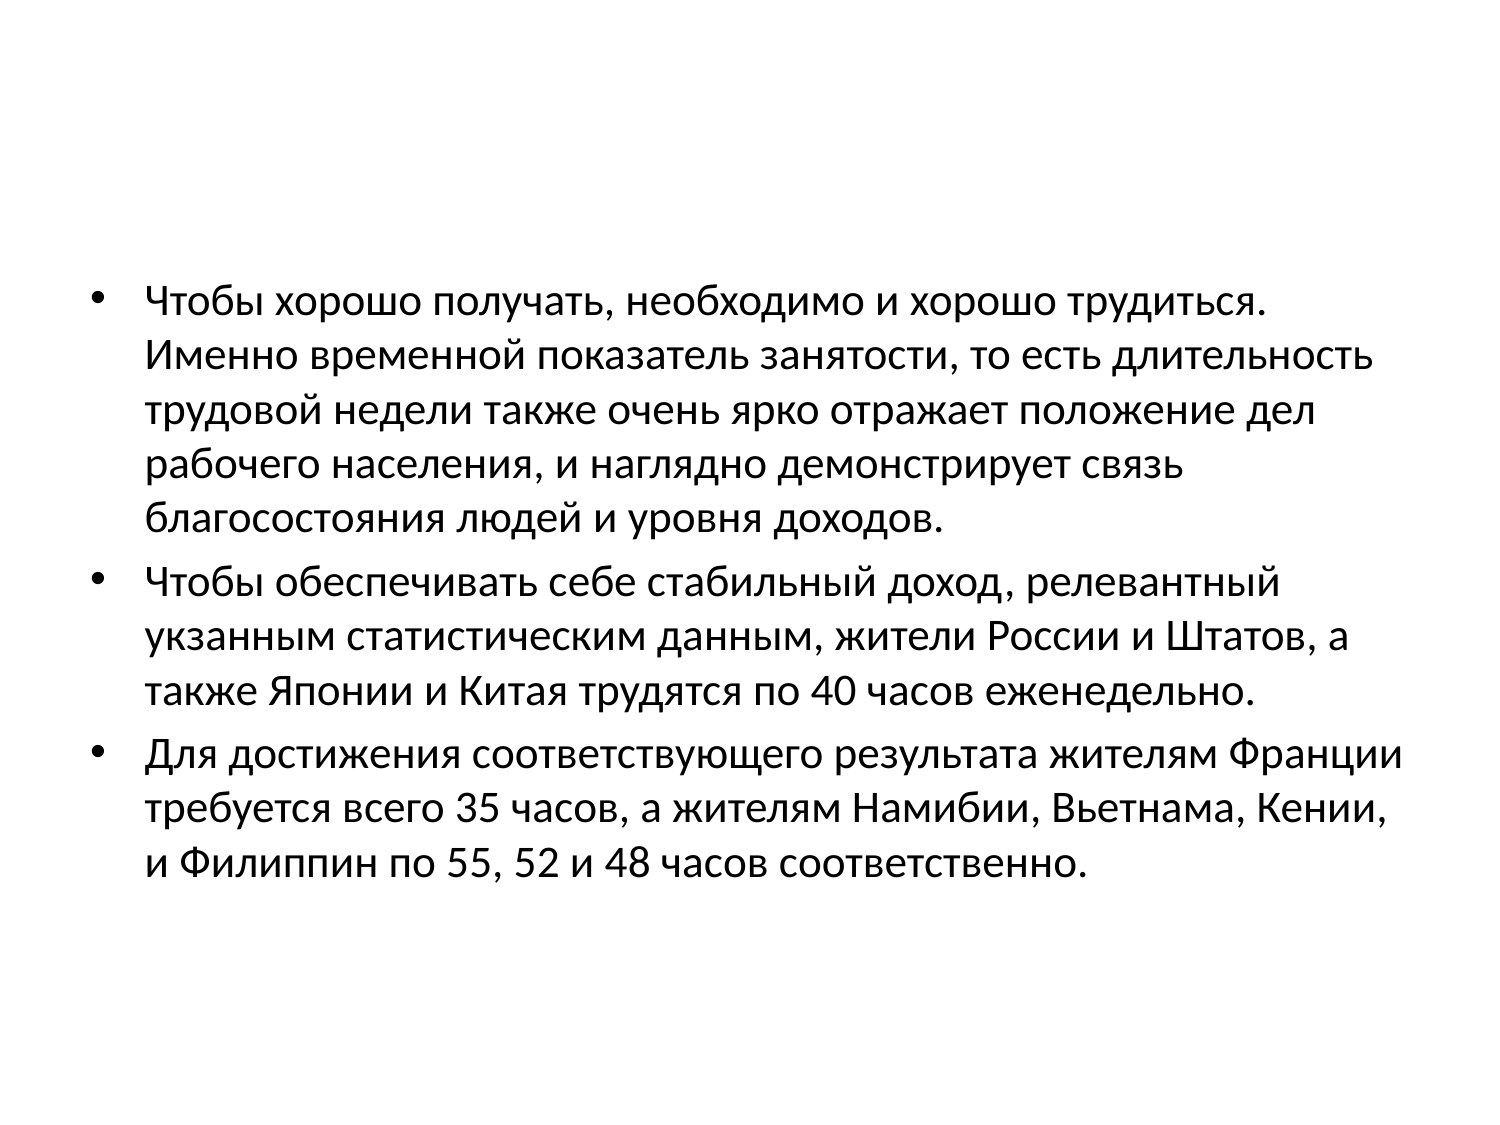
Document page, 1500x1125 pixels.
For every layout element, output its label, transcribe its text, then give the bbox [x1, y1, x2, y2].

list Чтобы хорошо получать, необходимо и хорошо трудиться. Именно временной показатель занятости, то есть длительность трудовой недели также очень ярко отражает положение дел рабочего населения, и наглядно демонстрирует связь благосостояния людей и уровня доходов. Чтобы обеспечивать себе стабильный доход, релевантный укзанным статистическим данным, жители России и Штатов, а также Японии и Китая трудятся по 40 часов еженедельно. Для достижения соответствующего результата жителям Франции требуется всего 35 часов, а жителям Намибии, Вьетнама, Кении, и Филиппин по 55, 52 и 48 часов соответственно. [75, 262, 1425, 1005]
